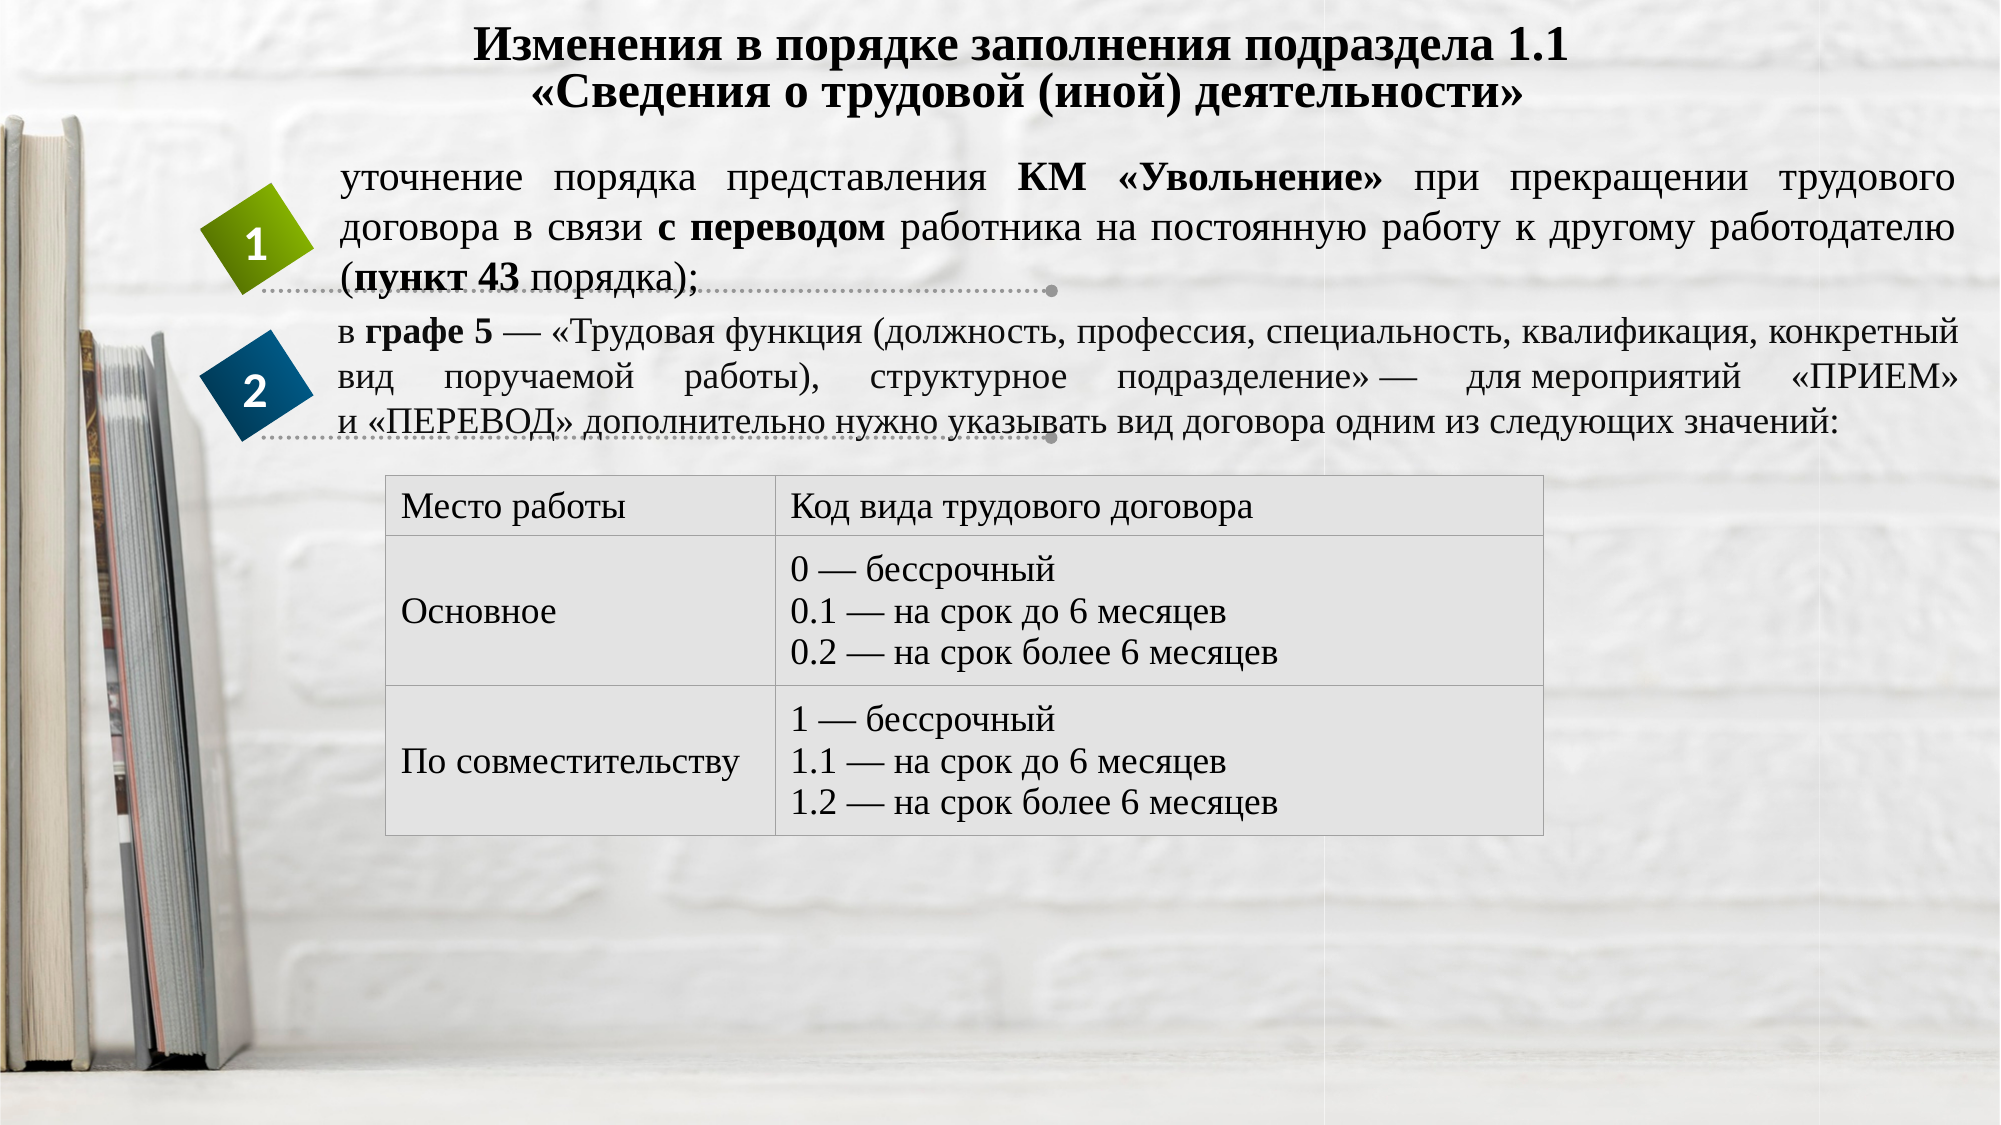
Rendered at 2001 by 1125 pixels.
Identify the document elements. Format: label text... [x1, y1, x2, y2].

table_cell 0 — бессрочный 0.1 — на срок до 6 месяцев 0.2 — на срок более 6 месяцев [776, 536, 1543, 685]
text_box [199, 329, 1052, 443]
table_header Место работы [386, 476, 775, 535]
picture [0, 0, 2000, 1125]
table_header Код вида трудового договора [776, 476, 1543, 535]
table_cell Основное [386, 536, 775, 685]
table_cell 1 — бессрочный 1.1 — на срок до 6 месяцев 1.2 — на срок более 6 месяцев [776, 686, 1543, 835]
table_cell По совместительству [386, 686, 775, 835]
text_box в графе 5 — «Трудовая функция (должность, профессия, специальность, квалификация, конкретный вид поручаемой работы), структурное подразделение» — для мероприятий «ПРИЕМ» и «ПЕРЕВОД» дополнительно нужно указывать вид договора одним из следующих значений: [322, 298, 1976, 449]
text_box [199, 182, 1052, 296]
text_box уточнение порядка представления КМ «Увольнение» при прекращении трудового договора в связи с переводом работника на постоянную работу к другому работодателю (пункт 43 порядка); [325, 141, 1971, 298]
text_box Изменения в порядке заполнения подраздела 1.1 «Сведения о трудовой (иной) деятельности» [82, 14, 1973, 125]
